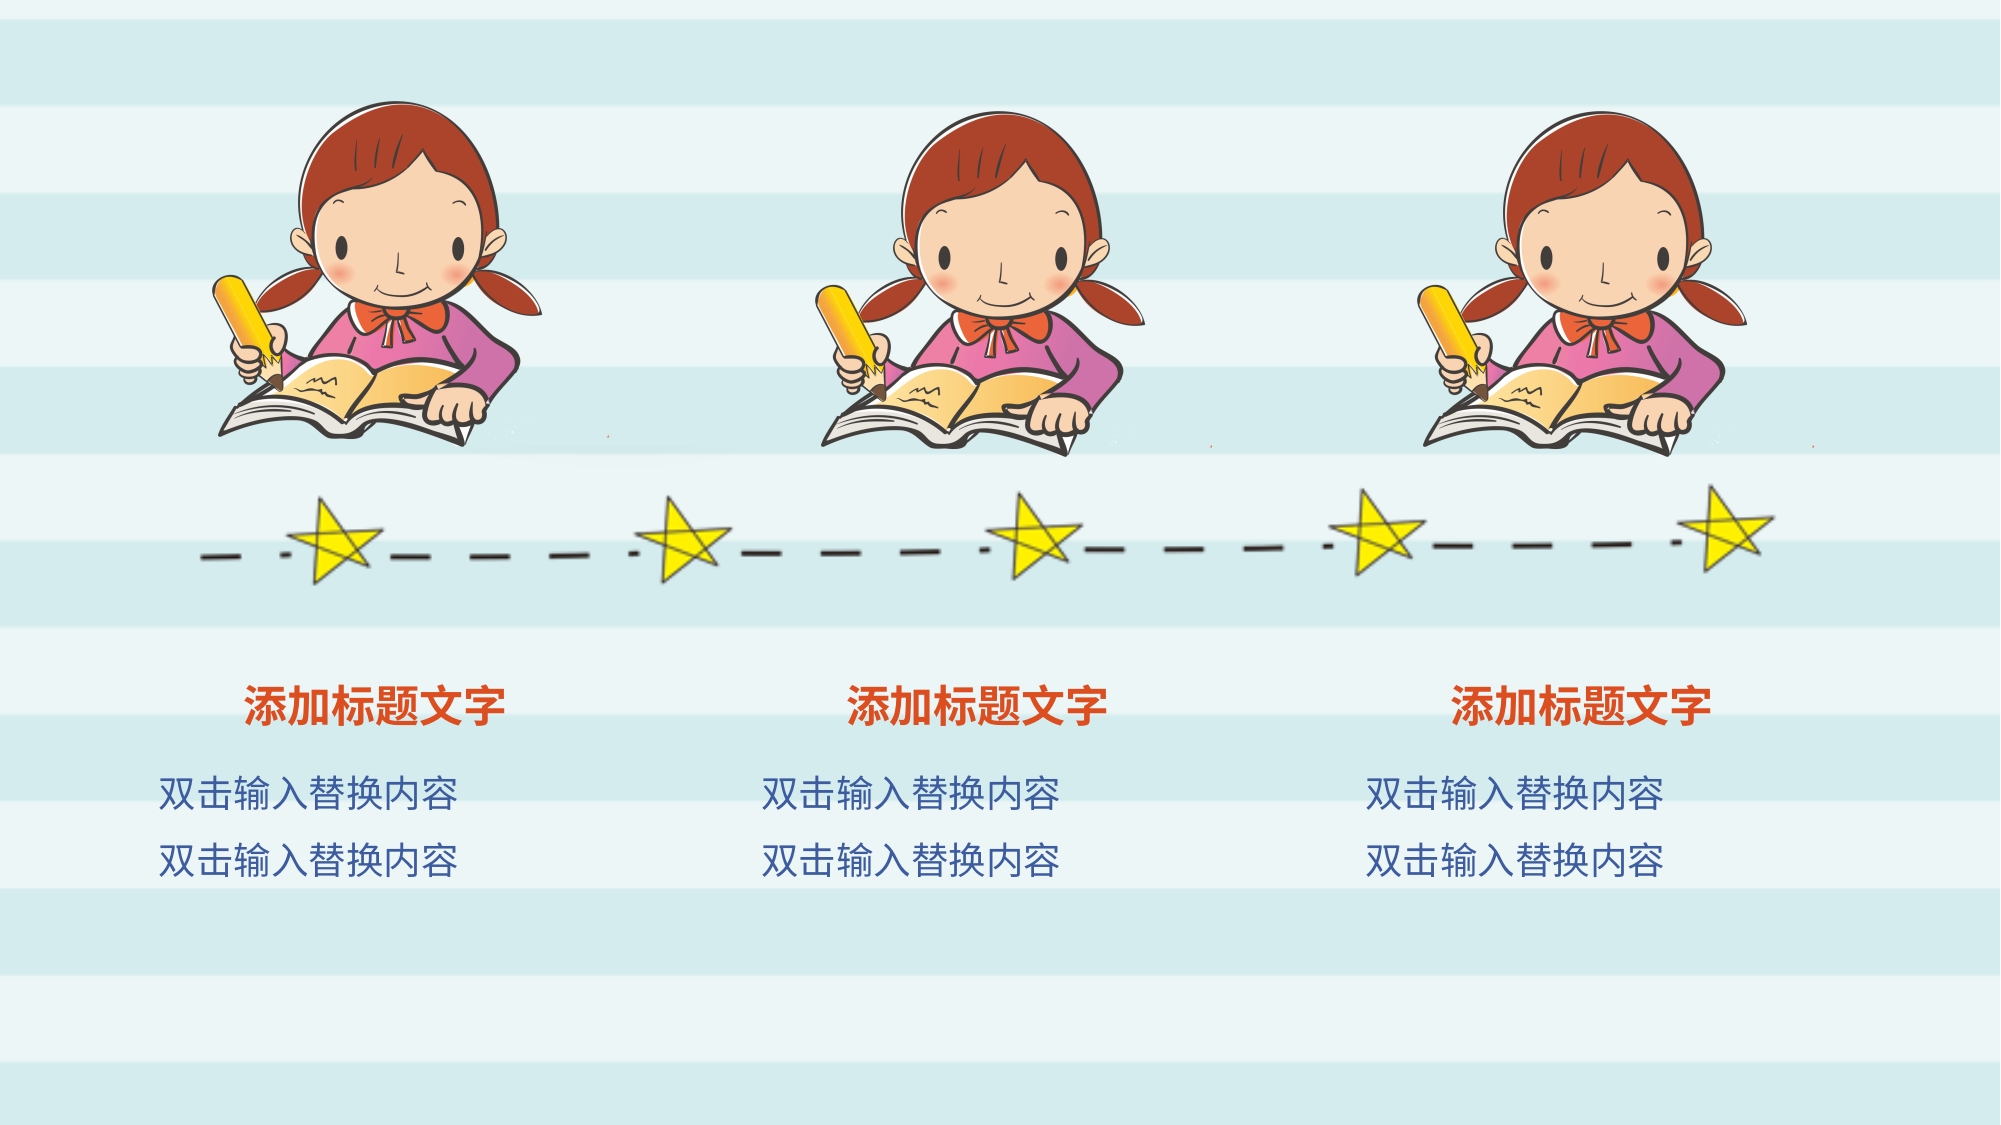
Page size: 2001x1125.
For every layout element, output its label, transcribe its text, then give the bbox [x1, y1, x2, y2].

text_box 添加标题文字 [744, 671, 1212, 739]
text_box 添加标题文字 [141, 671, 609, 739]
text_box 双击输入替换内容 双击输入替换内容 [746, 739, 1312, 890]
text_box 添加标题文字 [1348, 671, 1816, 739]
text_box 双击输入替换内容 双击输入替换内容 [143, 739, 709, 890]
picture [0, 0, 2001, 1125]
text_box 双击输入替换内容 双击输入替换内容 [1350, 739, 1916, 890]
